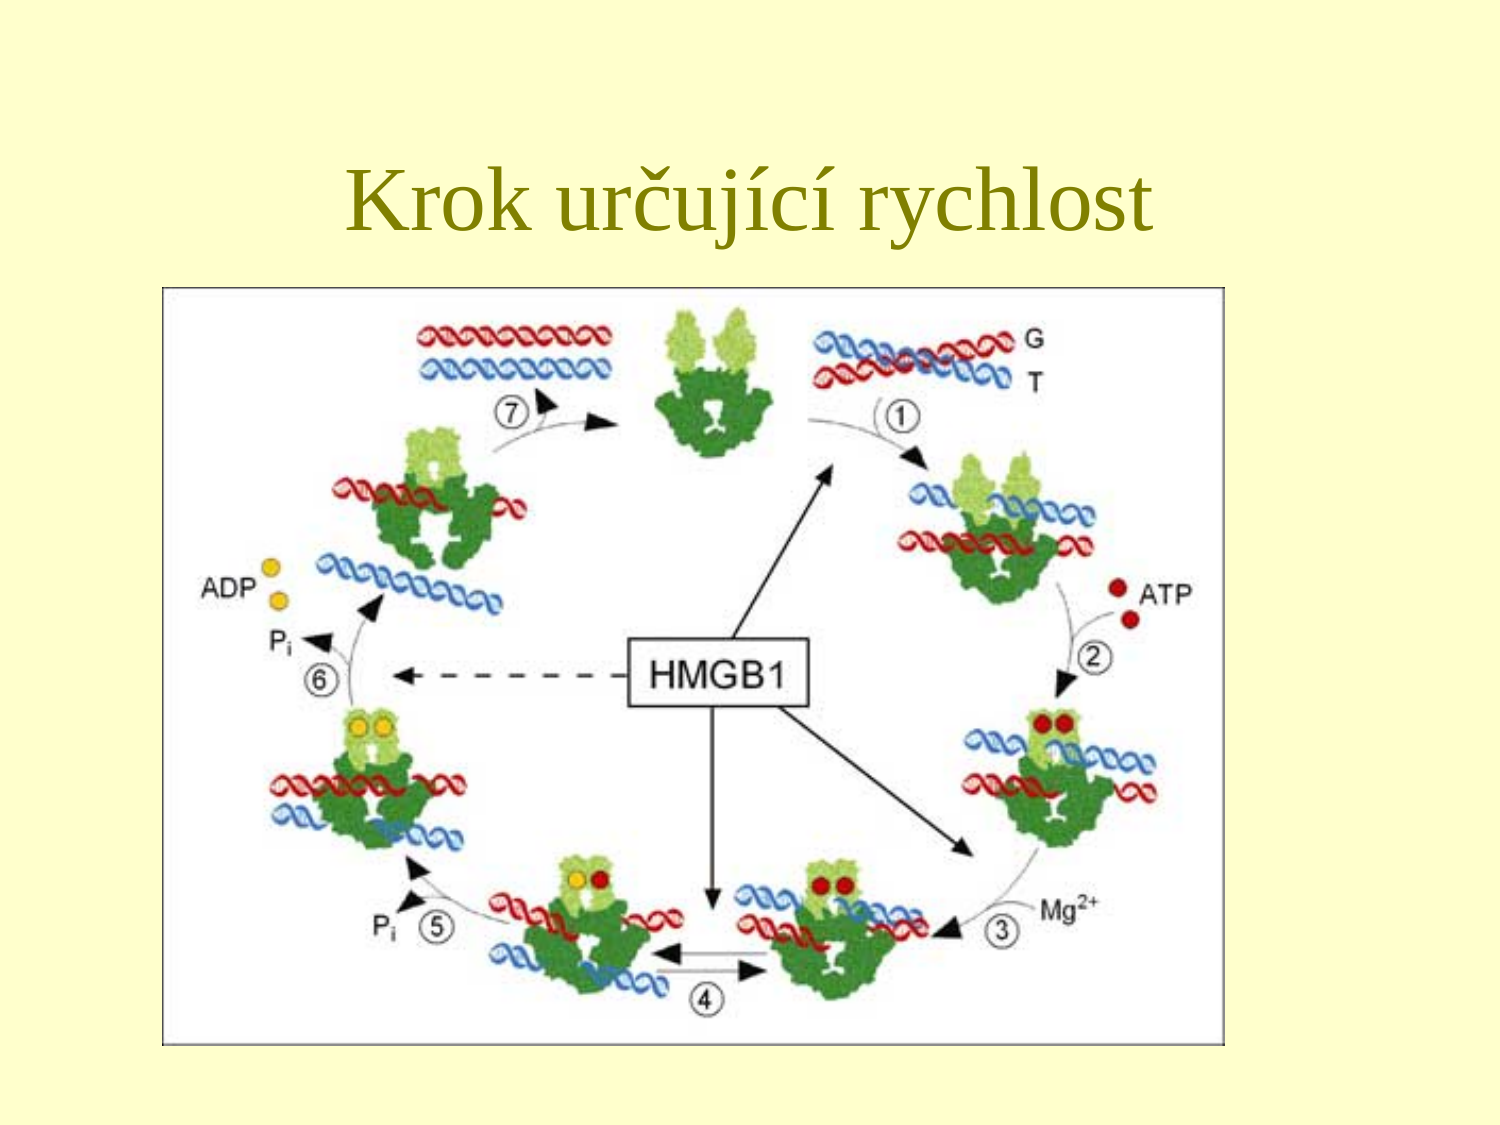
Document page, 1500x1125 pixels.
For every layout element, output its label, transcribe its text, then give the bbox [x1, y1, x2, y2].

picture [162, 287, 1226, 1047]
title Krok určující rychlost [112, 99, 1388, 288]
